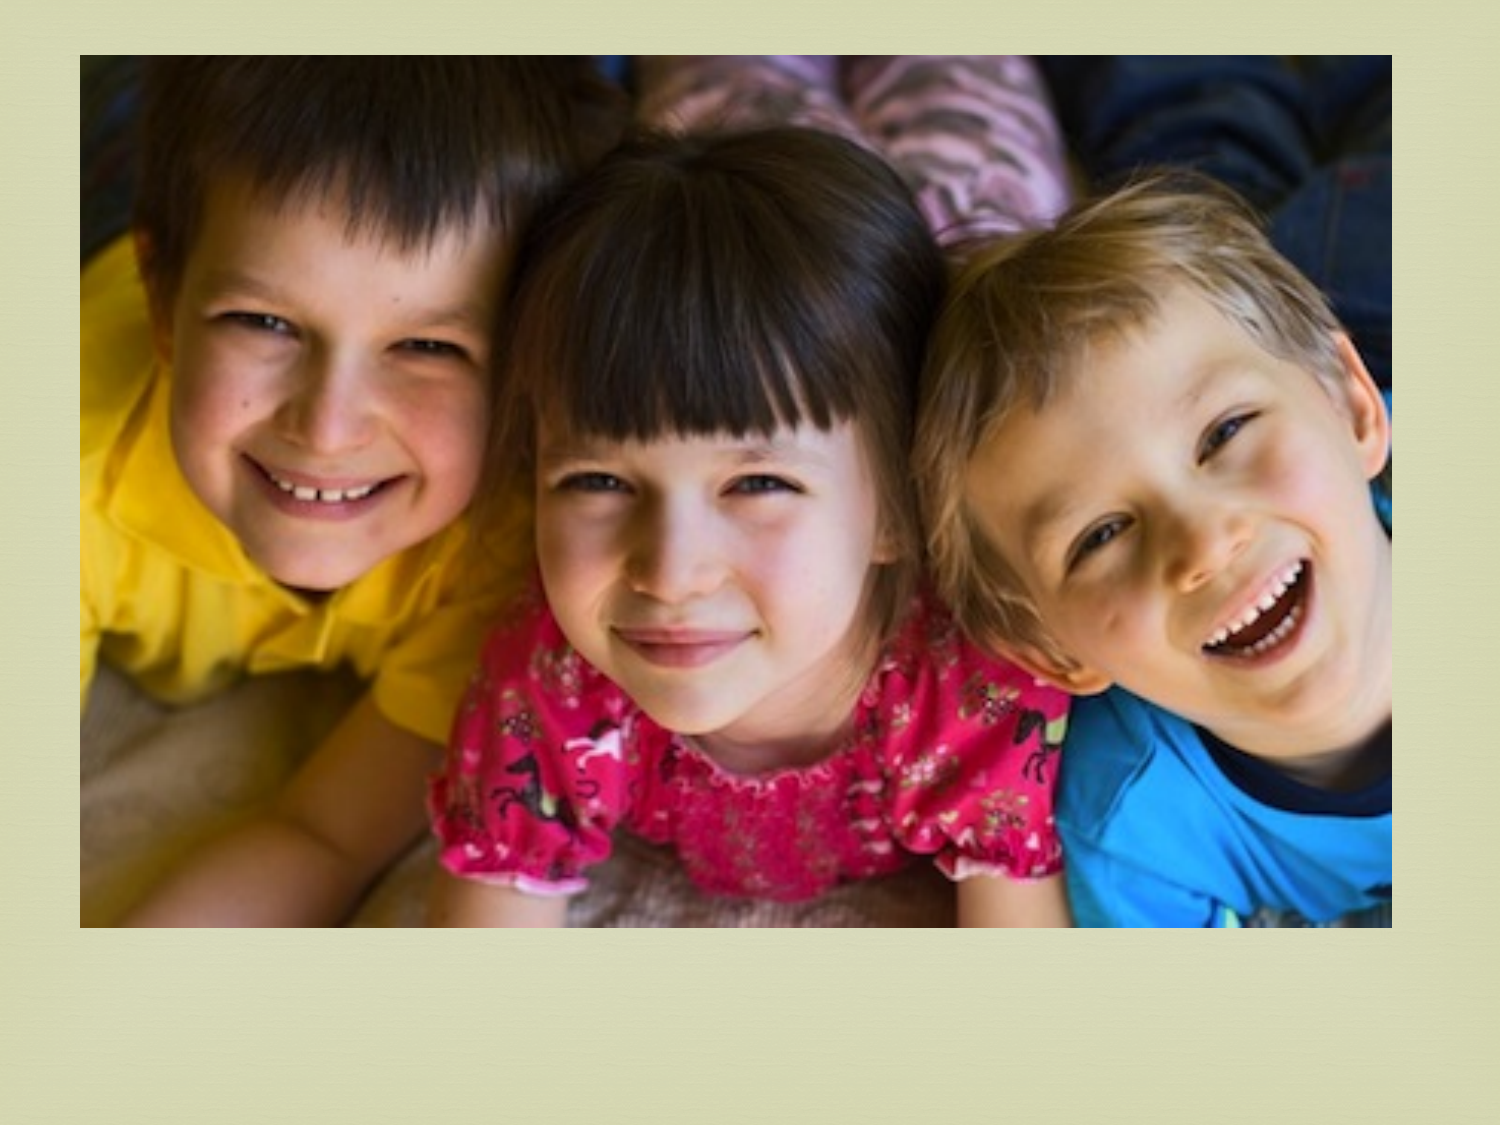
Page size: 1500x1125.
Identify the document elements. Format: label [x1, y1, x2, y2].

picture [80, 55, 1392, 928]
